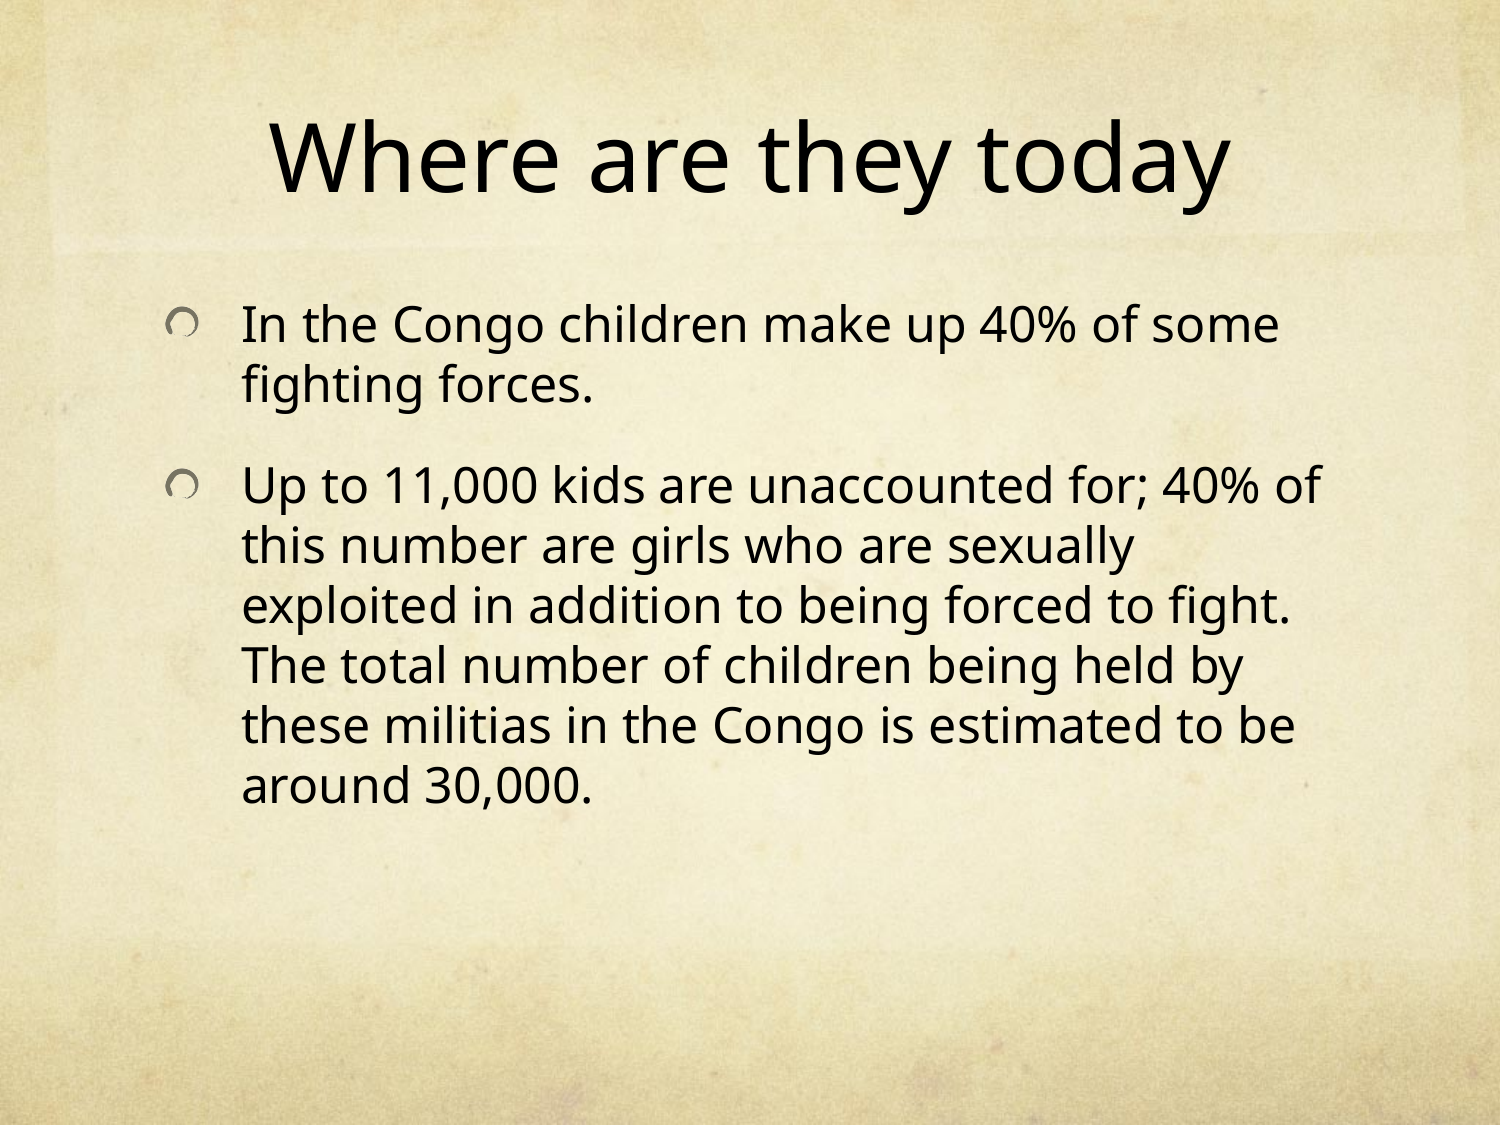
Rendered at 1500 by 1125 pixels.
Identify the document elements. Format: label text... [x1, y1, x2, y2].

list In the Congo children make up 40% of some fighting forces. Up to 11,000 kids are unaccounted for; 40% of this number are girls who are sexually exploited in addition to being forced to fight. The total number of children being held by these militias in the Congo is estimated to be around 30,000. [150, 284, 1350, 950]
title Where are they today [150, 82, 1350, 225]
picture [0, 0, 1500, 1125]
